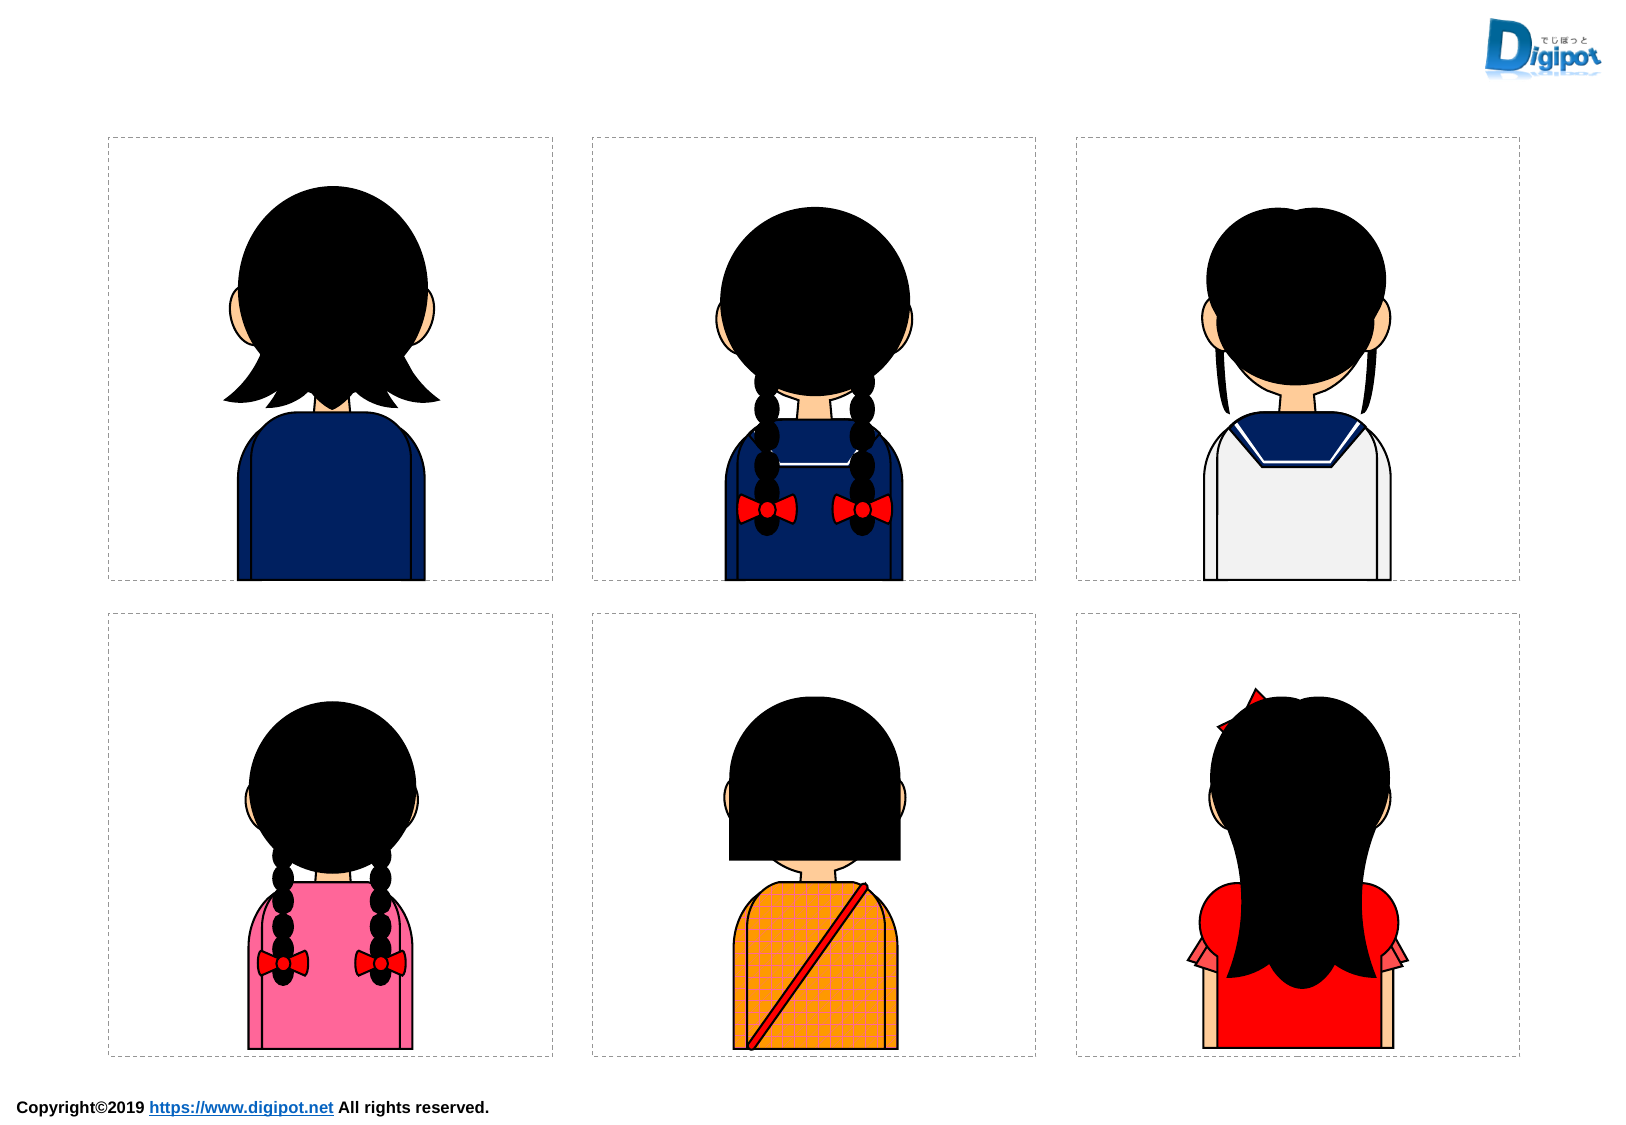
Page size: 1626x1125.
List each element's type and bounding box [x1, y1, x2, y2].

text_box [1190, 692, 1406, 1048]
text_box [246, 702, 418, 1049]
text_box [1202, 208, 1391, 580]
text_box [725, 697, 905, 1068]
text_box [225, 186, 439, 580]
text_box [717, 207, 912, 580]
picture [1485, 18, 1602, 82]
